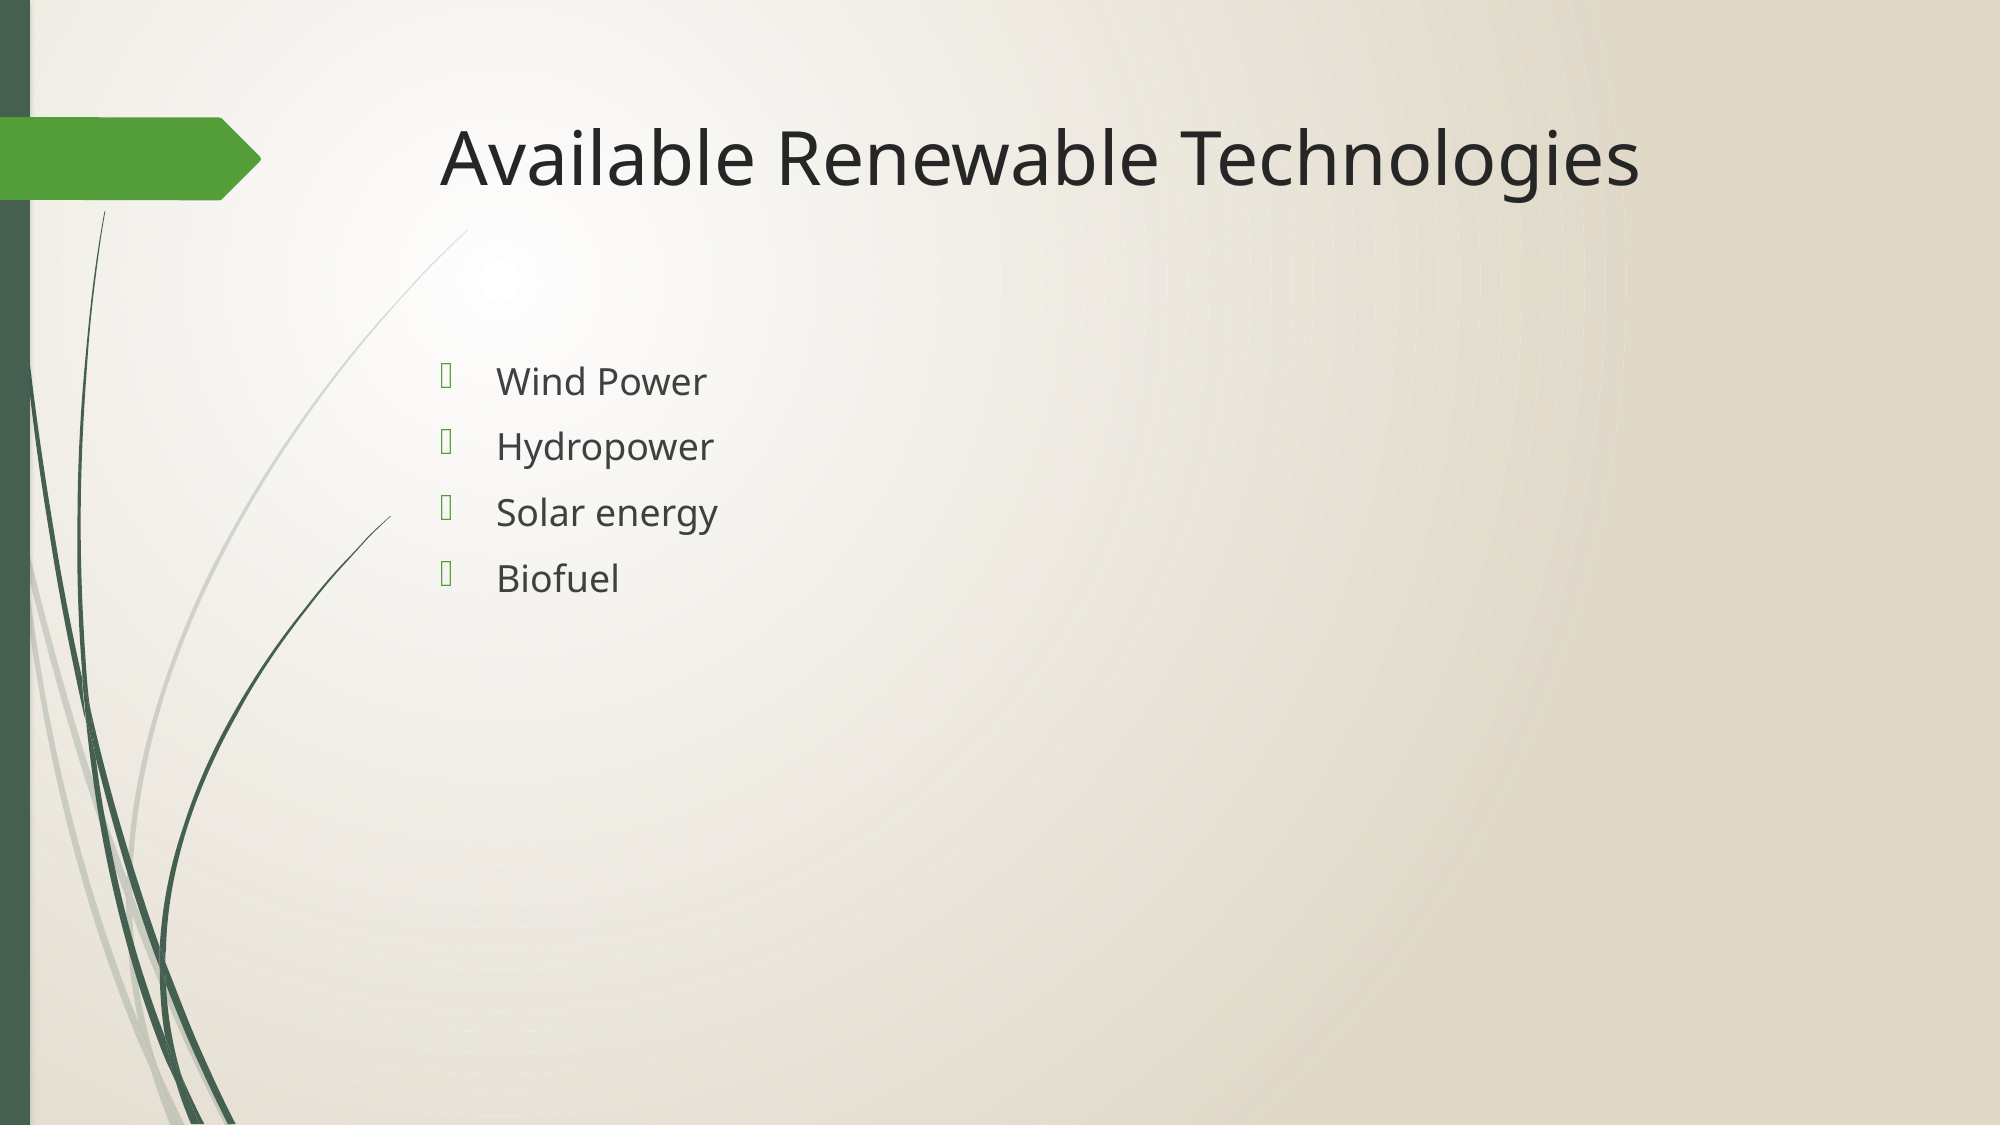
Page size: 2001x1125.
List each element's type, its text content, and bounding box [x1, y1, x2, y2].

list Wind Power Hydropower Solar energy Biofuel [424, 350, 1888, 970]
title Available Renewable Technologies [425, 102, 1888, 313]
